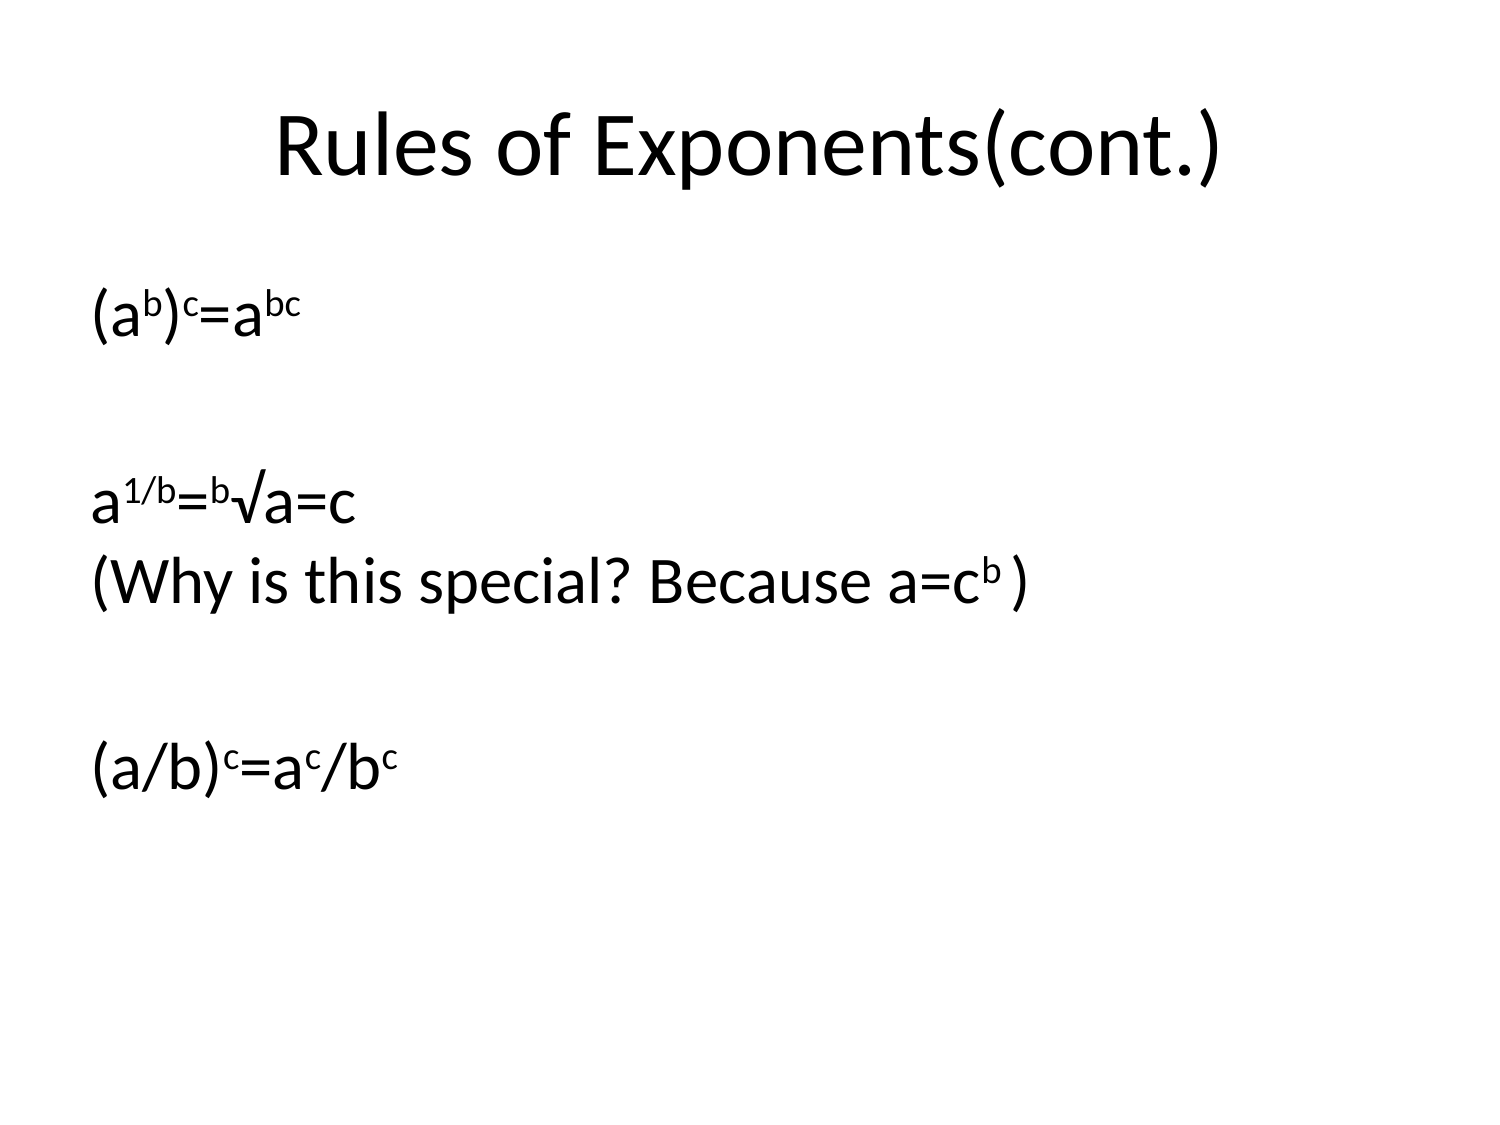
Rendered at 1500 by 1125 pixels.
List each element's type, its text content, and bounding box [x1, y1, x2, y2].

list (ab)c=abc a1/b=b√a=c (Why is this special? Because a=cb ) (a/b)c=ac/bc [75, 262, 1425, 1005]
title Rules of Exponents(cont.) [75, 45, 1425, 233]
